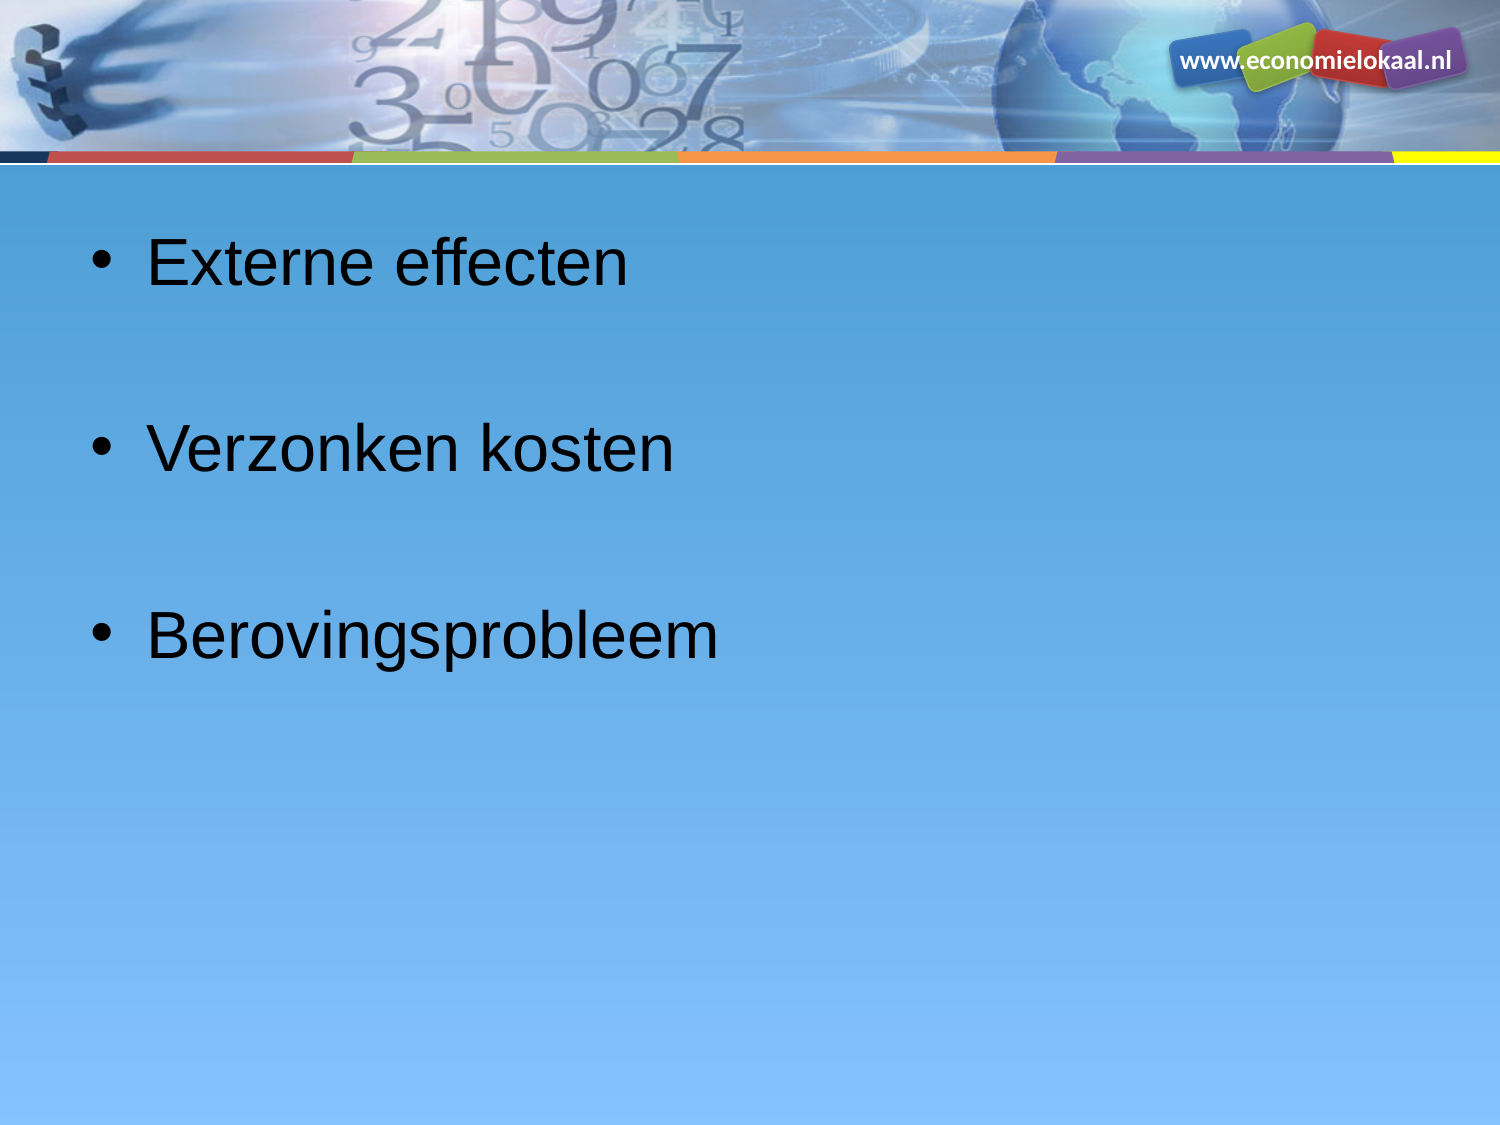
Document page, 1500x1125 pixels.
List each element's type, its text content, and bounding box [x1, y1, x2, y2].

picture [0, 0, 1500, 151]
list Externe effecten Verzonken kosten Berovingsprobleem [74, 210, 1426, 1055]
